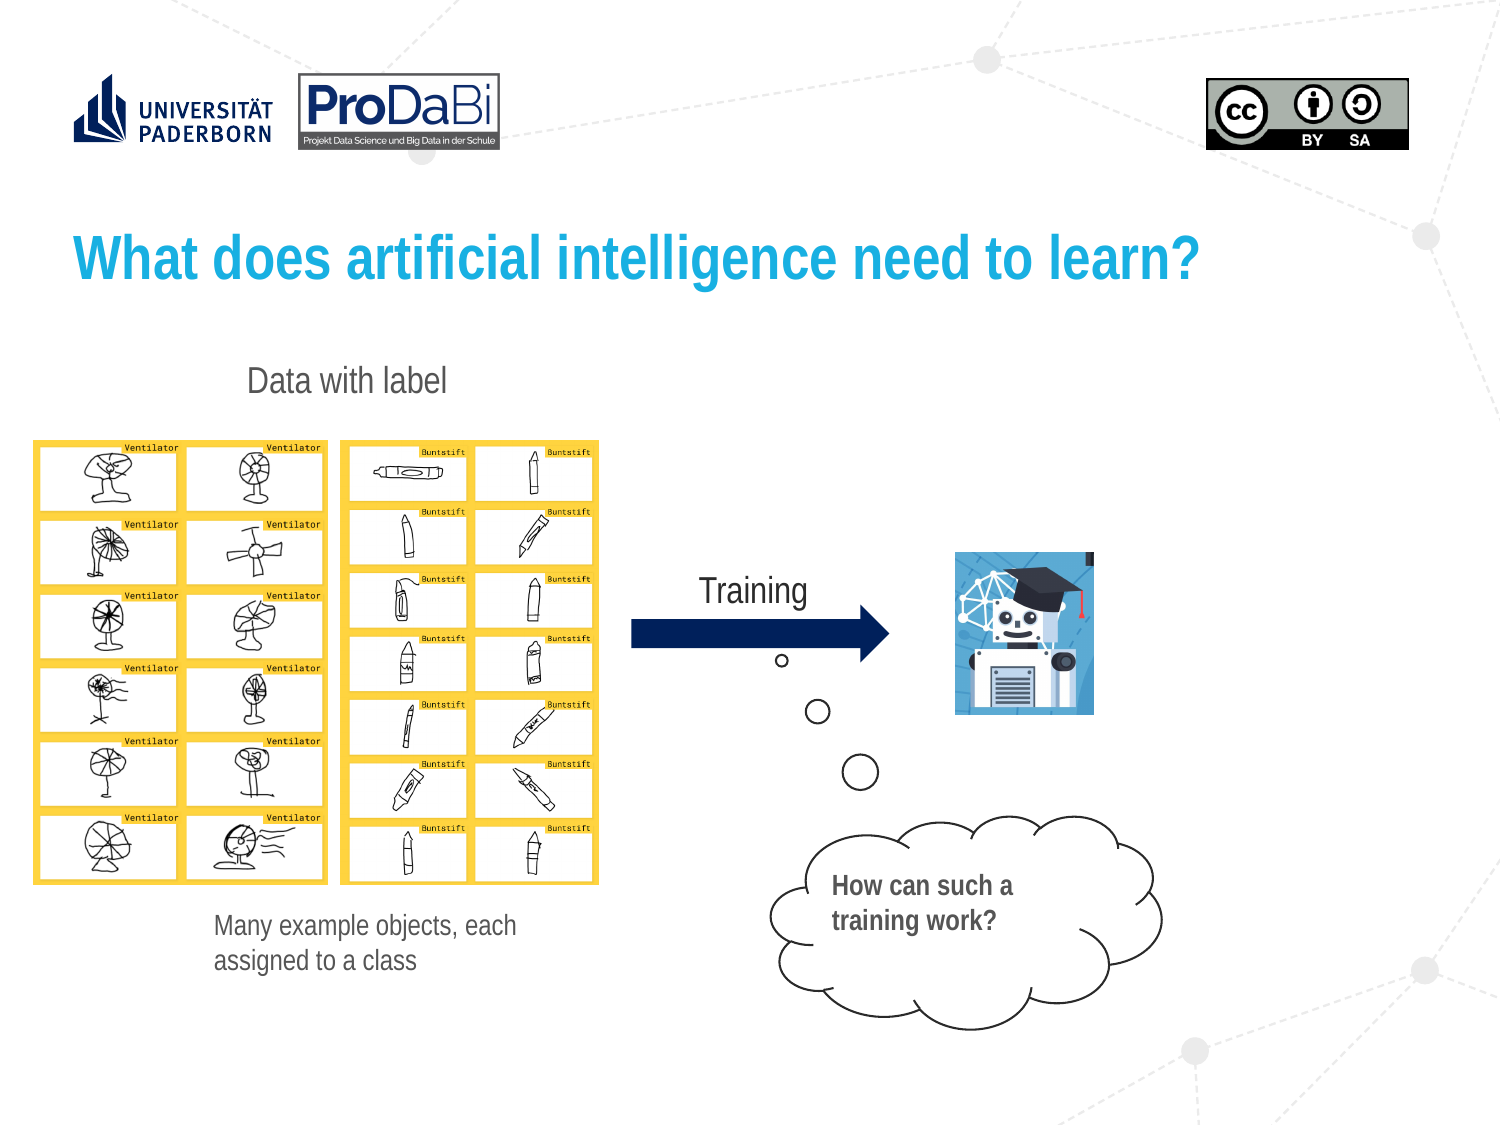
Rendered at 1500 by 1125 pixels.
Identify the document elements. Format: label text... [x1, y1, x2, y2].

text_box Many example objects, each assigned to a class [199, 899, 538, 984]
picture [1206, 78, 1409, 150]
title What does artificial intelligence need to learn? [73, 224, 1427, 396]
picture [340, 440, 599, 885]
picture [33, 440, 329, 885]
text_box [804, 698, 831, 725]
text_box [841, 753, 880, 792]
text_box How can such a training work? [817, 859, 1156, 944]
text_box [774, 653, 789, 668]
text_box Data with label [232, 348, 506, 409]
picture [298, 73, 500, 150]
text_box [1156, 898, 1163, 941]
text_box Training [630, 602, 891, 666]
text_box [769, 815, 1154, 1031]
picture [955, 552, 1094, 715]
